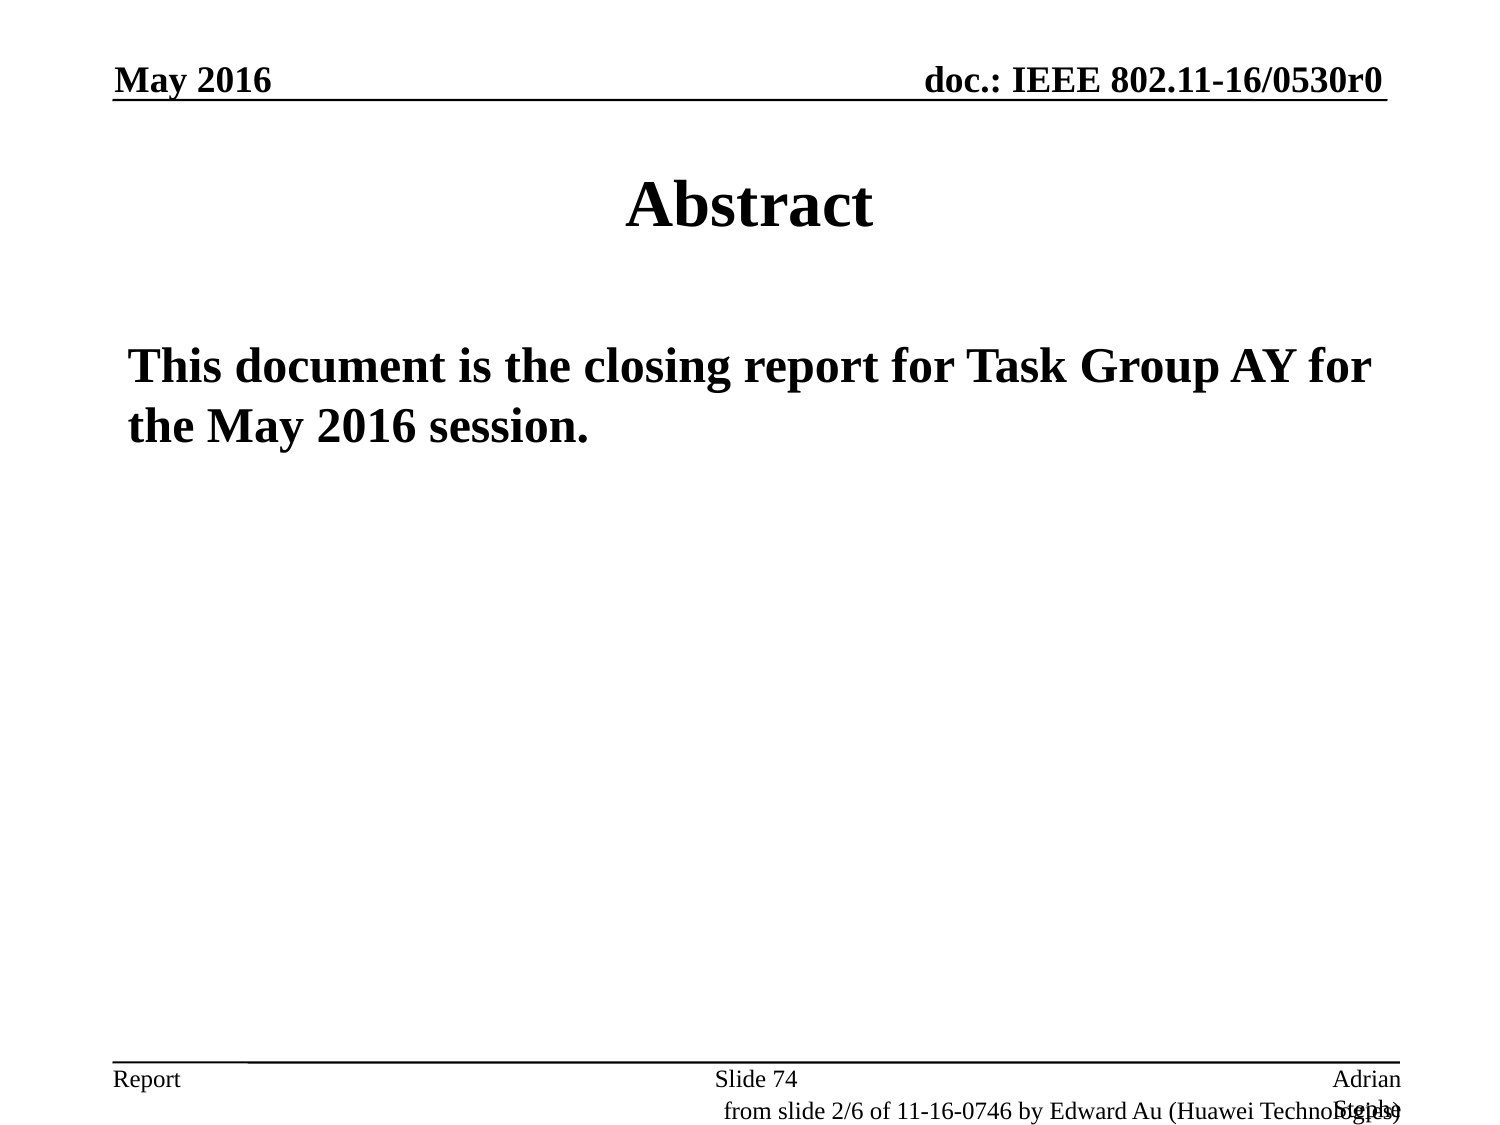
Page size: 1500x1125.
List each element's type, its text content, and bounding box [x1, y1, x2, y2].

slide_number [114, 54, 374, 101]
title Abstract [112, 112, 1388, 288]
list This document is the closing report for Task Group AY for the May 2016 session. [112, 324, 1388, 1000]
footer Adrian Stephens, Intel Corporation [1324, 1061, 1402, 1087]
text_box from slide 2/6 of 11-16-0746 by Edward Au (Huawei Technologies) [343, 1087, 1417, 1125]
slide_number Slide 74 [711, 1061, 801, 1087]
